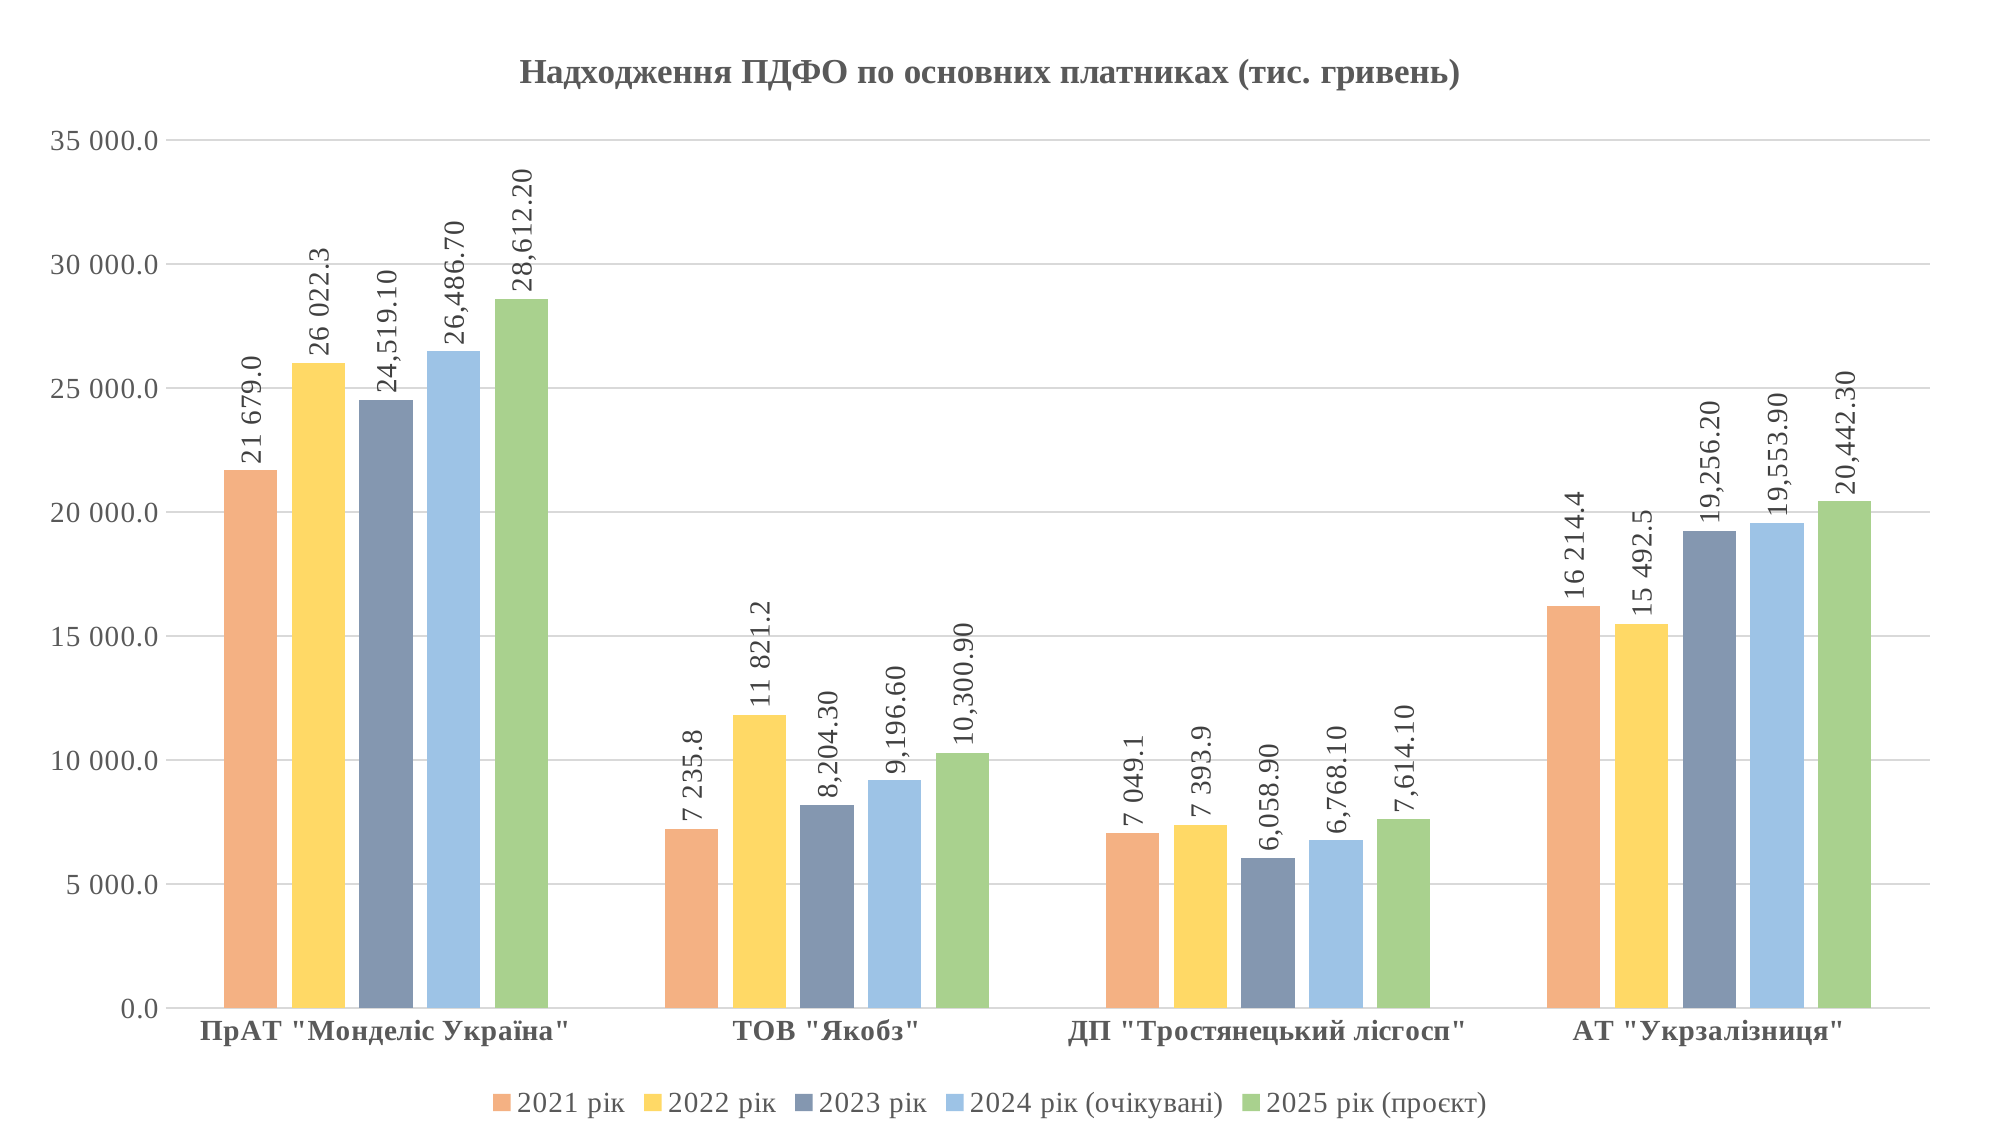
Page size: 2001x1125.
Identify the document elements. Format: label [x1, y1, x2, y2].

chart [10, 11, 1969, 1125]
